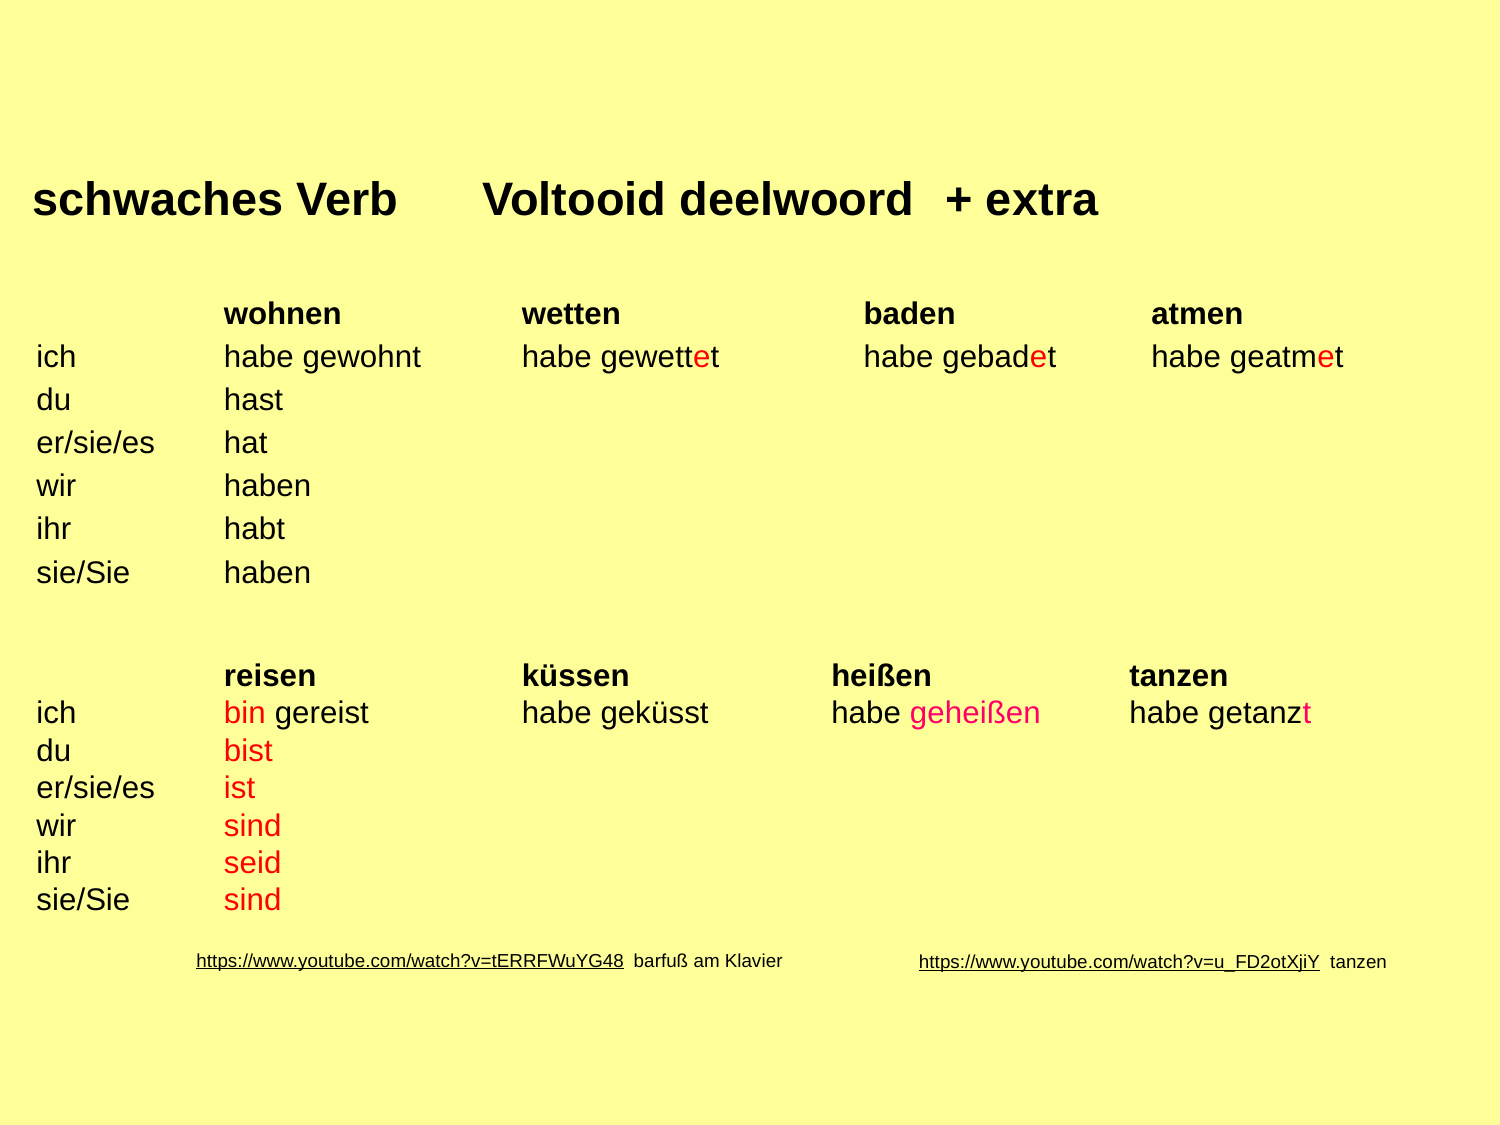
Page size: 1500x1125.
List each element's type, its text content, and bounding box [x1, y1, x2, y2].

text_box https://www.youtube.com/watch?v=tERRFWuYG48 barfuß am Klavier [181, 941, 798, 979]
text_box https://www.youtube.com/watch?v=u_FD2otXjiY tanzen [904, 942, 1402, 980]
text_box wohnen wetten baden atmen ich habe gewohnt habe gewettet habe gebadet habe geatmet du hast er/sie/es hat wir haben ihr habt sie/Sie haben [0, 280, 1500, 597]
text_box reisen küssen heißen tanzen ich bin gereist habe geküsst habe geheißen habe getanzt du bist er/sie/es ist wir sind ihr seid sie/Sie sind [0, 647, 1409, 925]
text_box schwaches Verb Voltooid deelwoord + extra [17, 161, 1500, 233]
